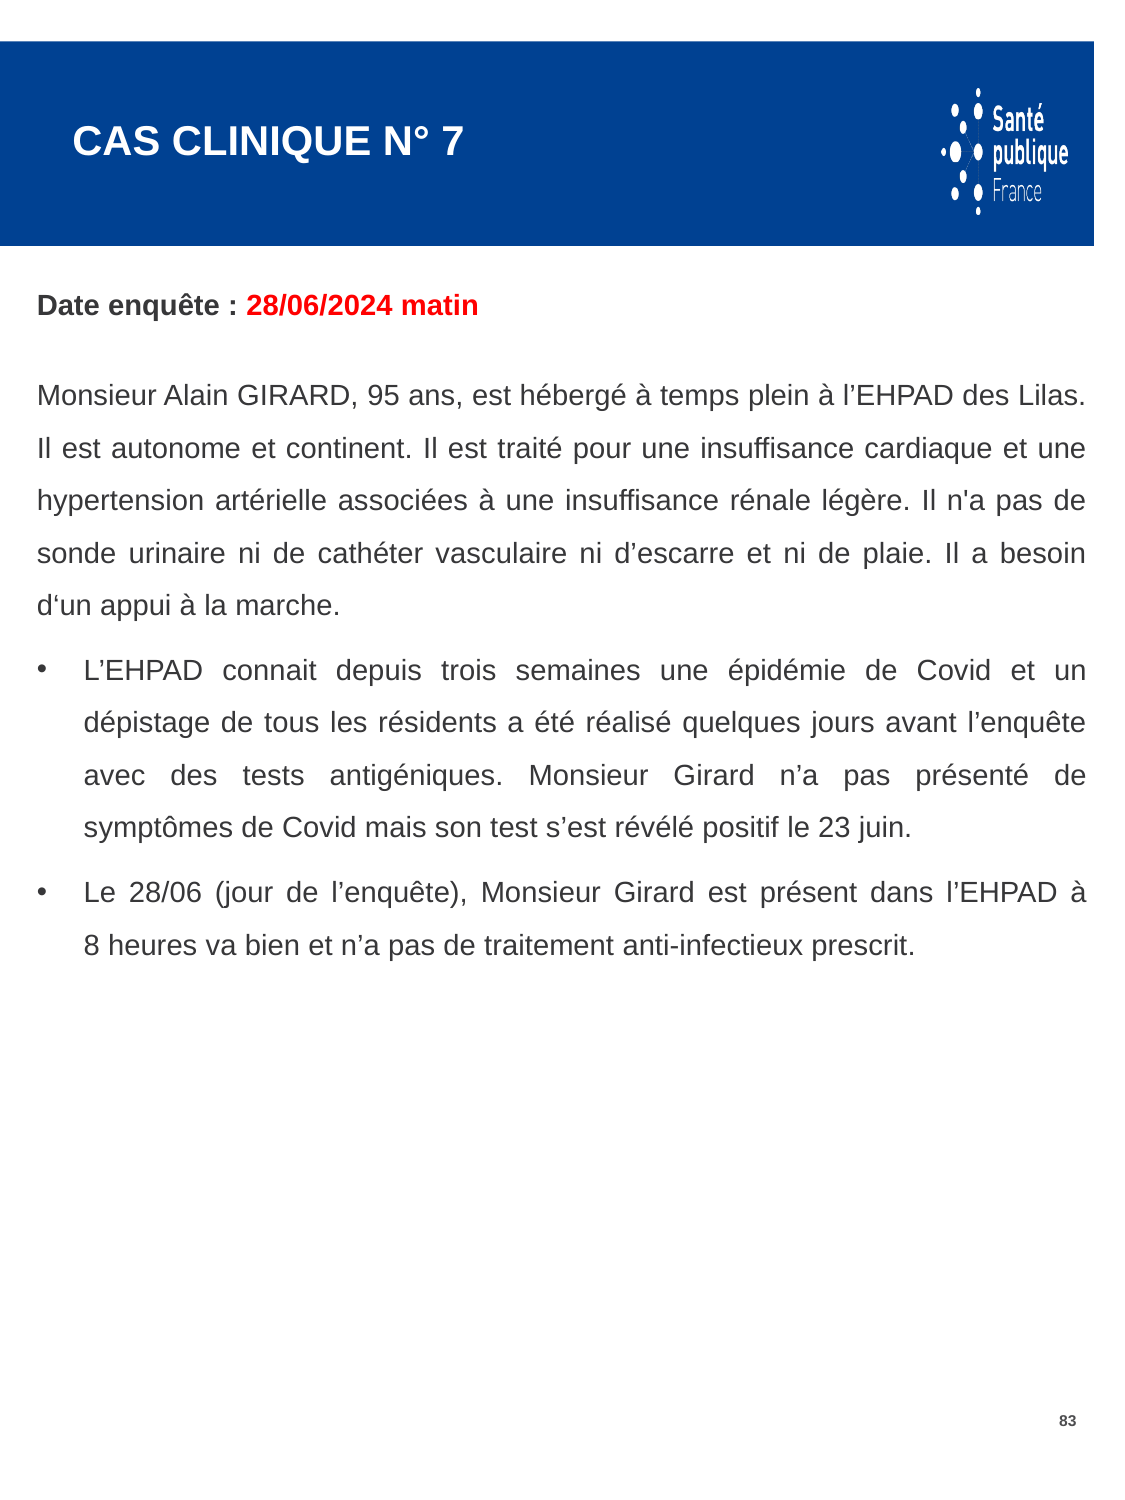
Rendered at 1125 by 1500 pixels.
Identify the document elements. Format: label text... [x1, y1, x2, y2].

list Date enquête : 28/06/2024 matin Monsieur Alain GIRARD, 95 ans, est hébergé à temps plein à l’EHPAD des Lilas. Il est autonome et continent. Il est traité pour une insuffisance cardiaque et une hypertension artérielle associées à une insuffisance rénale légère. Il n'a pas de sonde urinaire ni de cathéter vasculaire ni d’escarre et ni de plaie. Il a besoin d‘un appui à la marche. L’EHPAD connait depuis trois semaines une épidémie de Covid et un dépistage de tous les résidents a été réalisé quelques jours avant l’enquête avec des tests antigéniques. Monsieur Girard n’a pas présenté de symptômes de Covid mais son test s’est révélé positif le 23 juin. Le 28/06 (jour de l’enquête), Monsieur Girard est présent dans l’EHPAD à 8 heures va bien et n’a pas de traitement anti-infectieux prescrit. [30, 269, 1094, 1436]
picture [941, 88, 1068, 215]
title Cas clinique n° 7 [66, 41, 900, 246]
